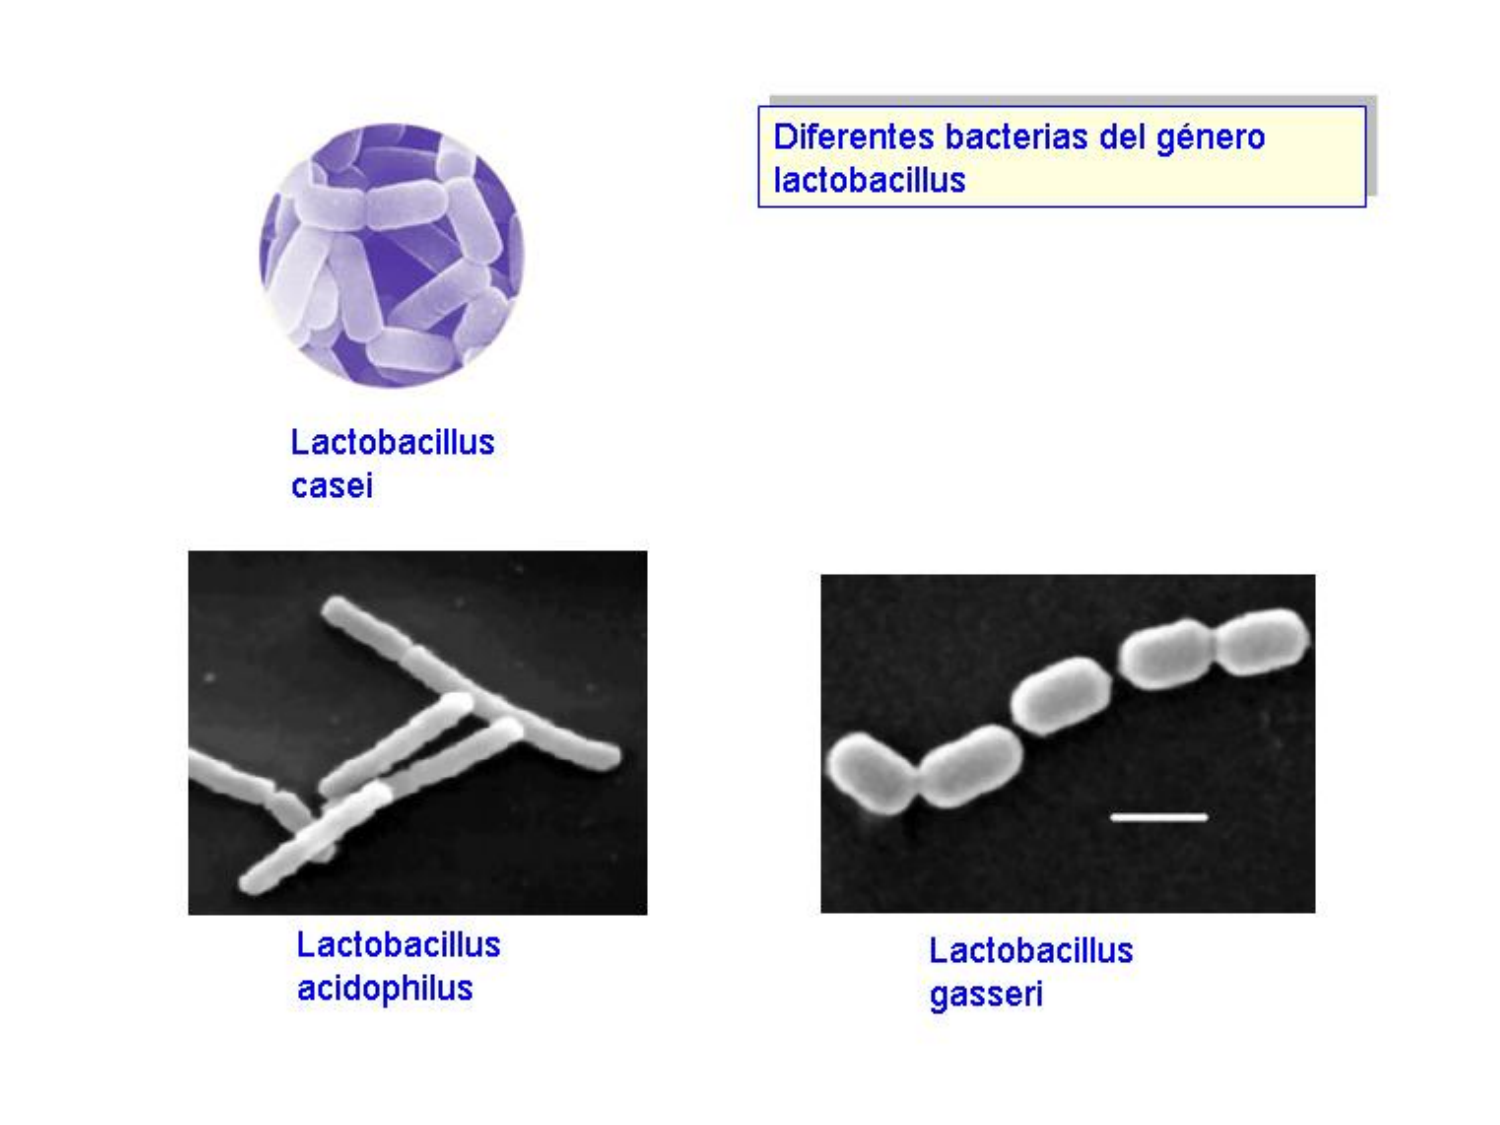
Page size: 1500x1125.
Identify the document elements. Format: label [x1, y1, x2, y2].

picture [34, 34, 1454, 1099]
